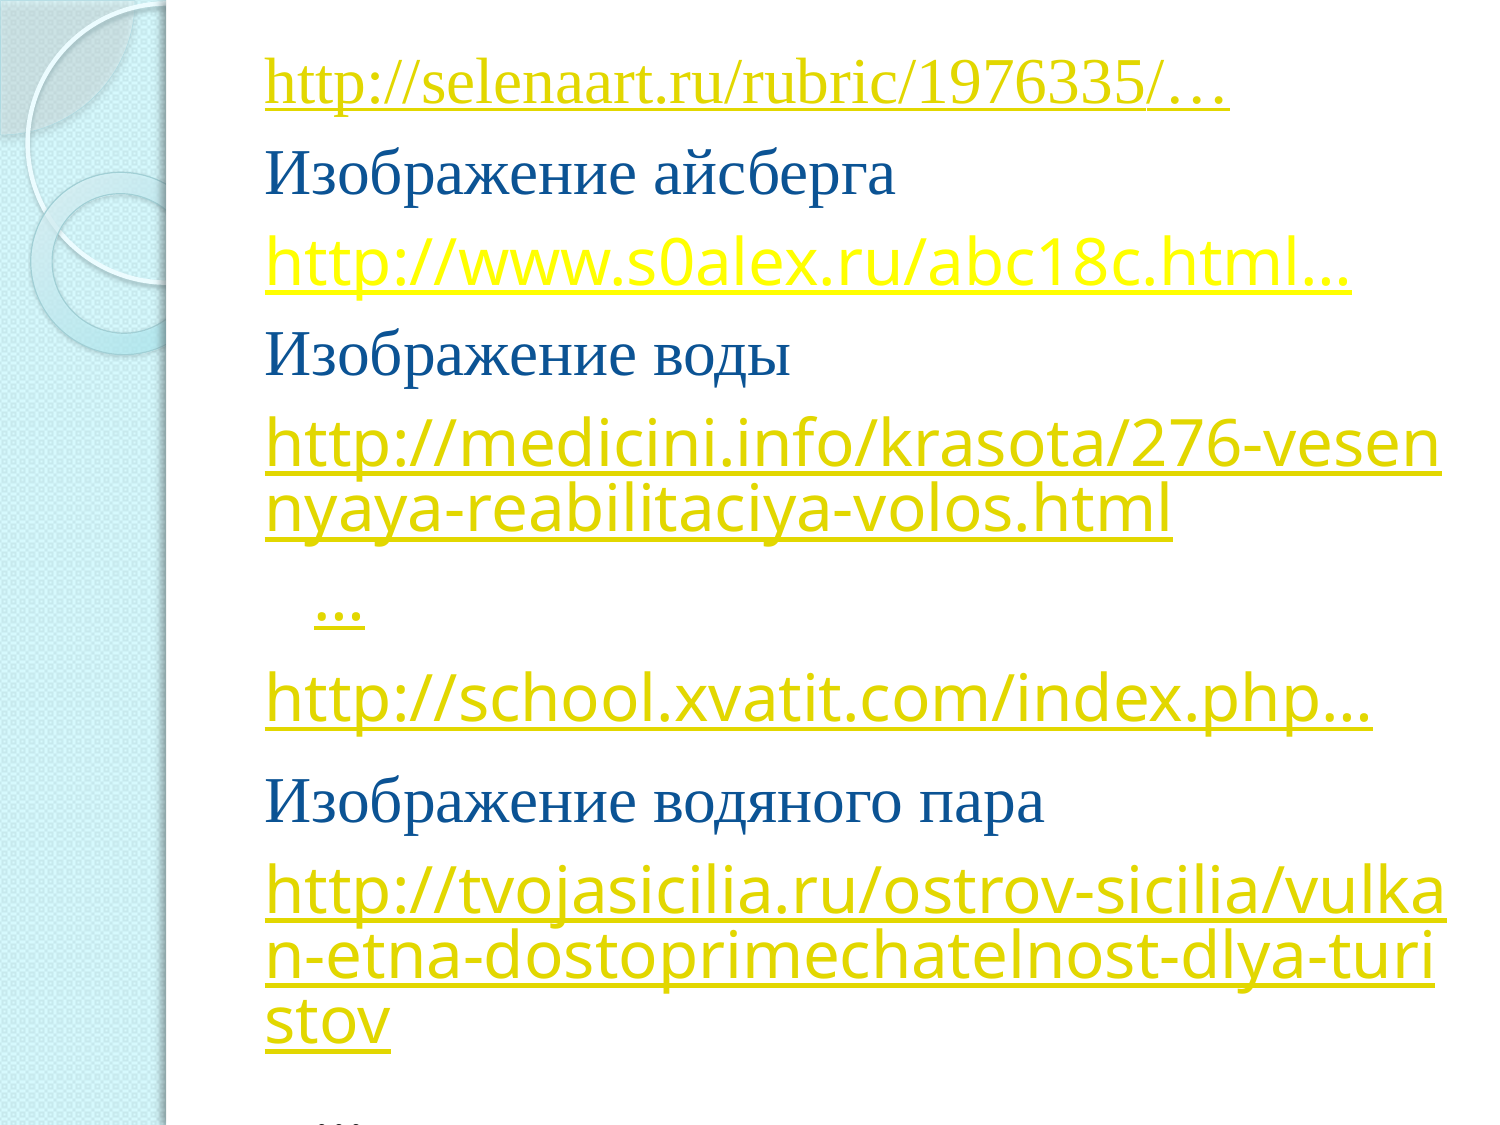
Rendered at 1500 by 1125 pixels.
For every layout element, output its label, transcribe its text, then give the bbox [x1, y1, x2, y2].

list http://selenaart.ru/rubric/1976335/… Изображение айсберга http://www.s0alex.ru/abc18c.html… Изображение воды http://medicini.info/krasota/276-vesennyaya-reabilitaciya-volos.html… http://school.xvatit.com/index.php… Изображение водяного пара http://tvojasicilia.ru/ostrov-sicilia/vulkan-etna-dostoprimechatelnost-dlya-turistov… http://smotret-mir.ru/prirodnye-yavleniya/vodyanoj-par-v-atmos [235, 30, 1466, 1071]
